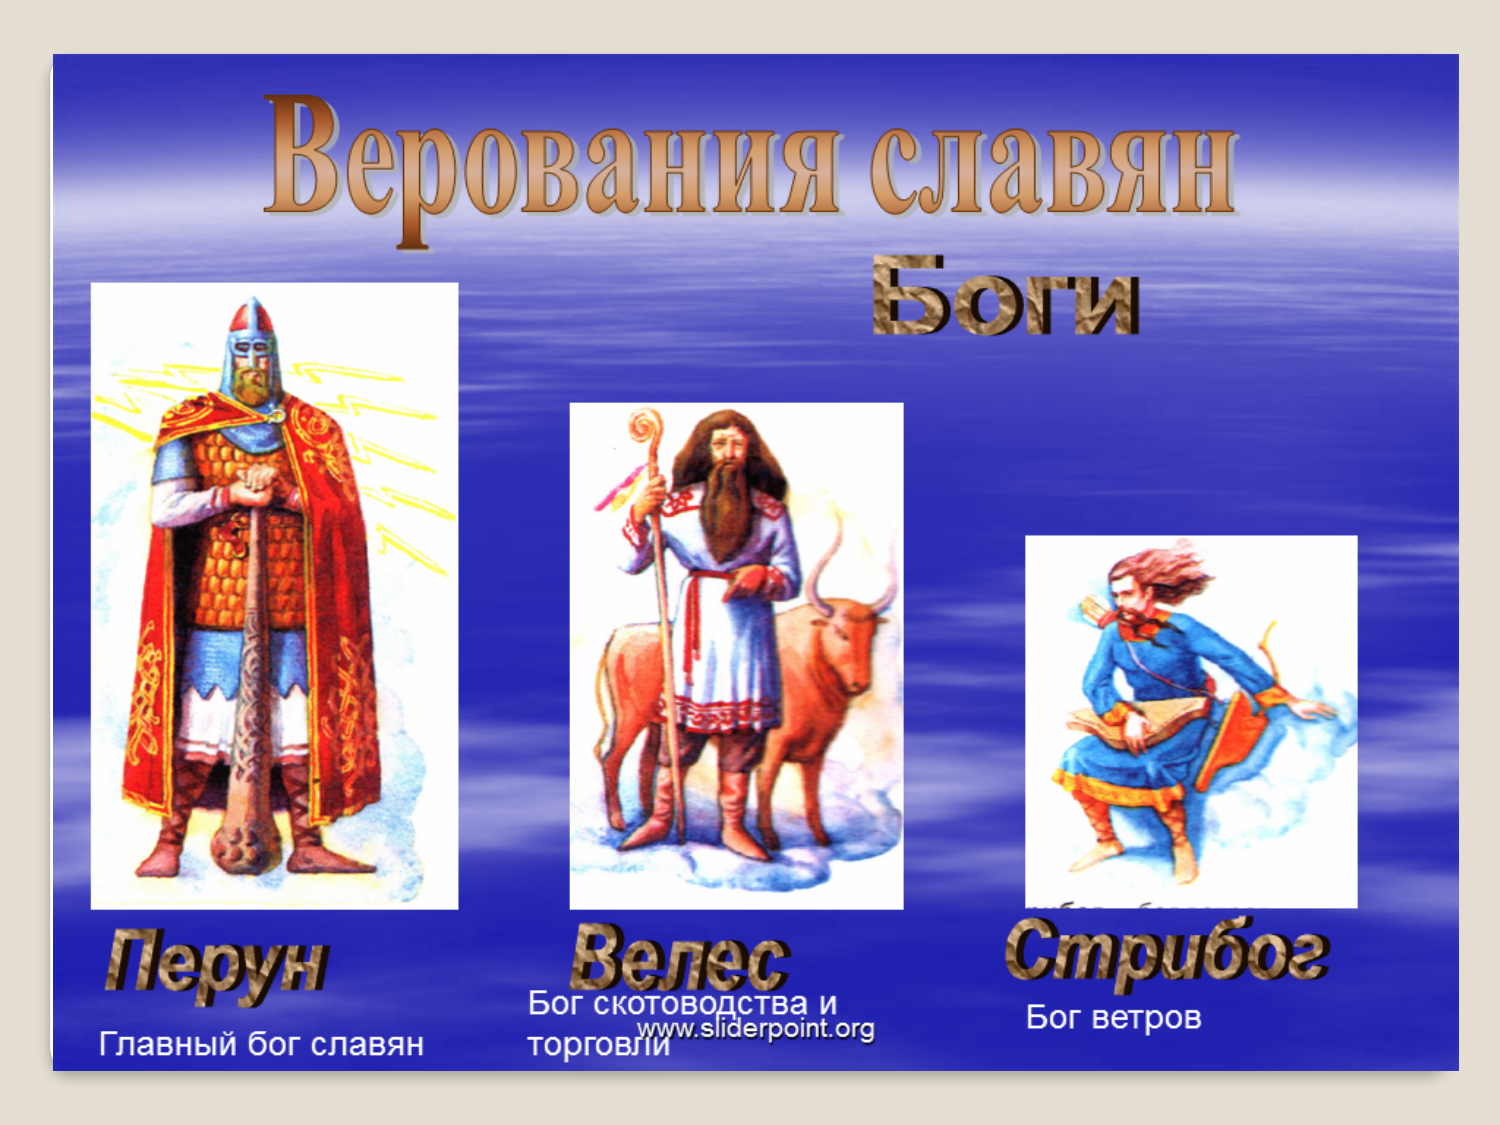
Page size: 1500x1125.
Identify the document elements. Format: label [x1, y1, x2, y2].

list [52, 54, 1459, 1071]
